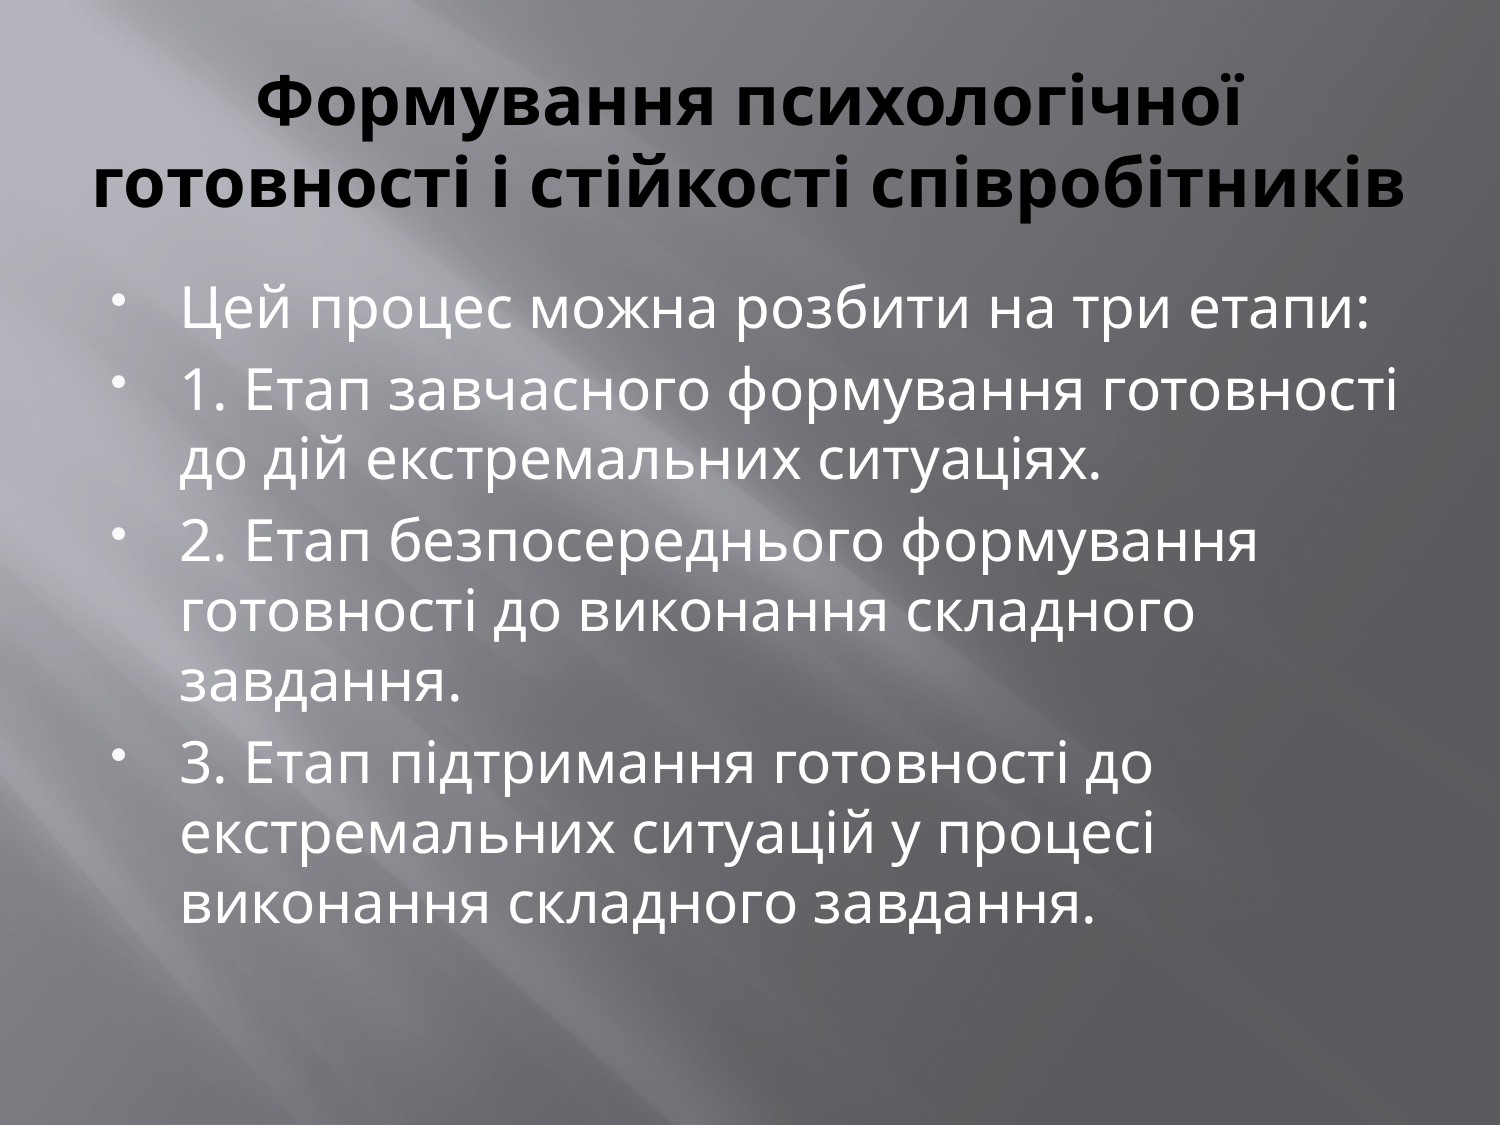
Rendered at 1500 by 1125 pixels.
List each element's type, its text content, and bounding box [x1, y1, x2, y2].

title Формування психологічної готовності і стійкості співробітників [75, 45, 1425, 233]
list Цей процес можна розбити на три етапи: 1. Етап завчасного формування готовності до дій екстремальних ситуаціях. 2. Етап безпосереднього формування готовності до виконання складного завдання. 3. Етап підтримання готовності до екстремальних ситуацій у процесі виконання складного завдання. [75, 262, 1425, 1035]
